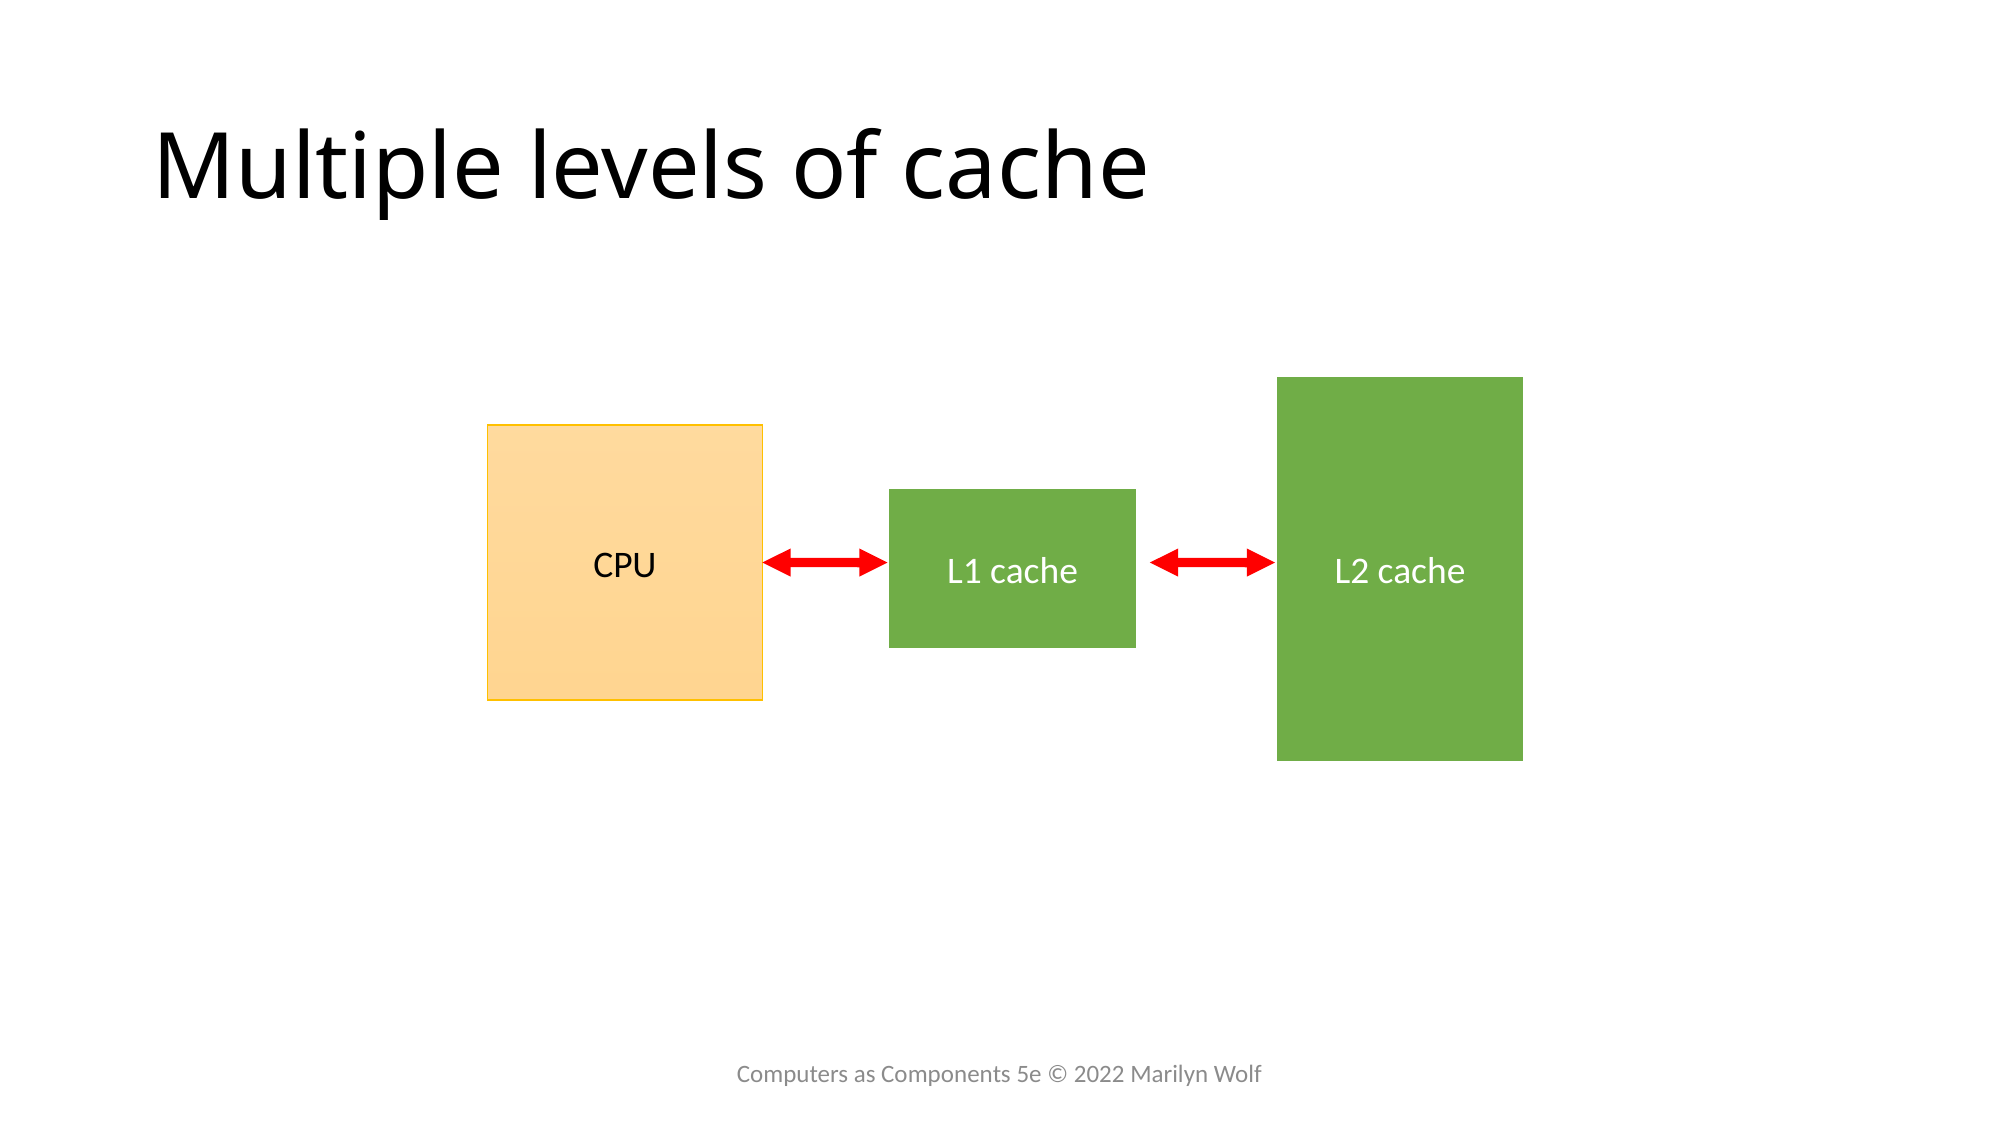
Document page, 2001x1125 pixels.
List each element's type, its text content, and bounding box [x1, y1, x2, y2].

text_box [762, 556, 888, 569]
title Multiple levels of cache [137, 59, 1863, 278]
text_box CPU [487, 424, 763, 701]
text_box L1 cache [886, 486, 1139, 651]
text_box [1149, 556, 1276, 569]
footer Computers as Components 5e © 2022 Marilyn Wolf [662, 1042, 1338, 1103]
text_box L2 cache [1273, 373, 1526, 764]
